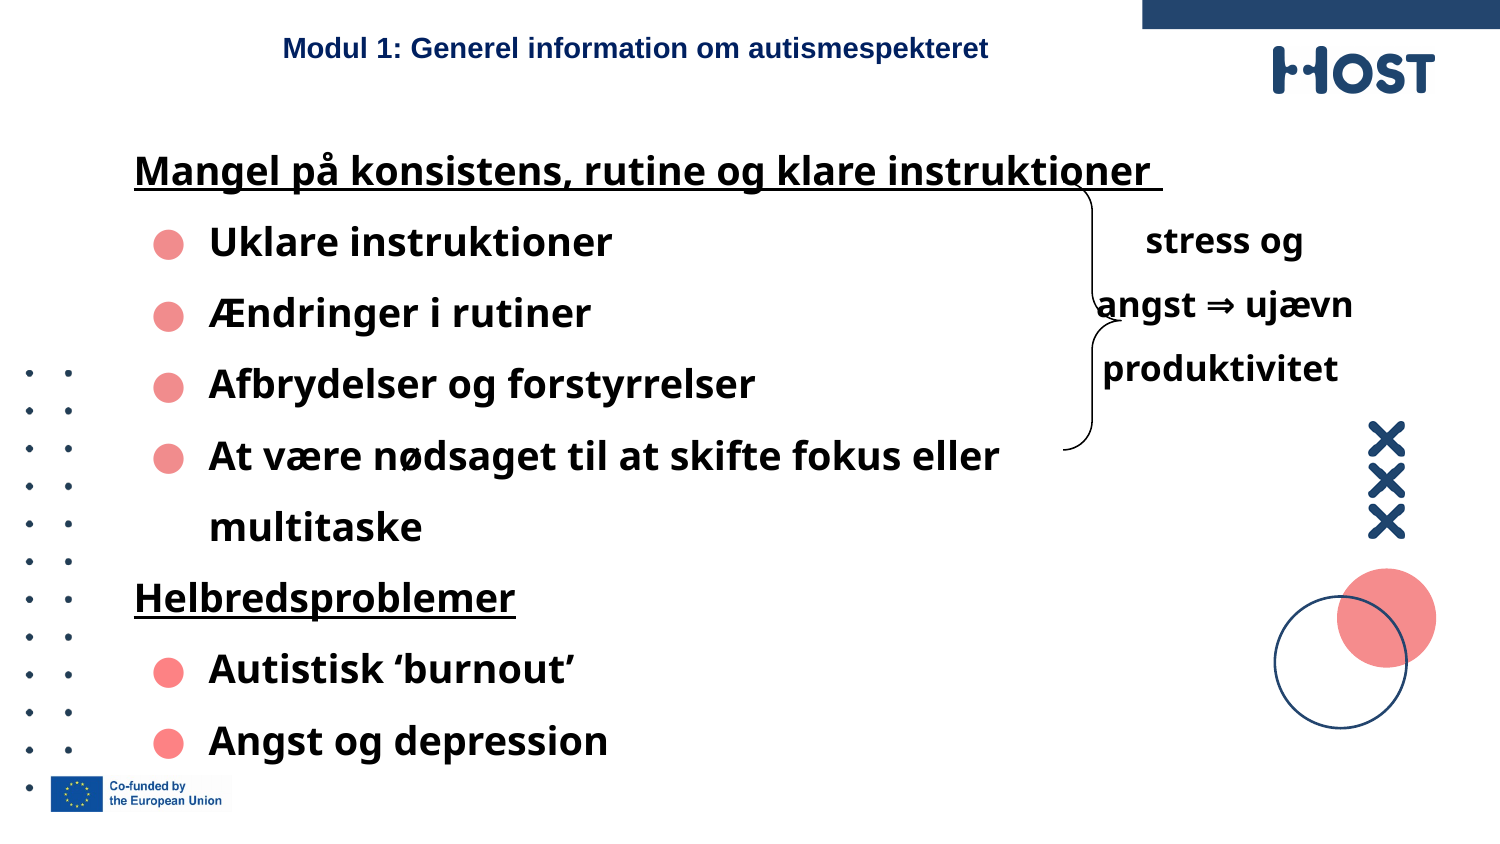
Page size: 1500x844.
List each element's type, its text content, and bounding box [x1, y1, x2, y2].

text_box Modul 1: Generel information om autismespekteret [267, 10, 1136, 68]
picture [1368, 421, 1405, 539]
text_box stress og angst ⇒ ujævn produktivitet [1076, 181, 1375, 471]
text_box Mangel på konsistens, rutine og klare instruktioner Uklare instruktioner Ændringer i rutiner Afbrydelser og forstyrrelser At være nødsaget til at skifte fokus eller multitaske Helbredsproblemer Autistisk ‘burnout’ Angst og depression [118, 106, 1234, 788]
picture [1273, 46, 1435, 94]
picture [0, 370, 233, 812]
text_box [1063, 181, 1076, 450]
